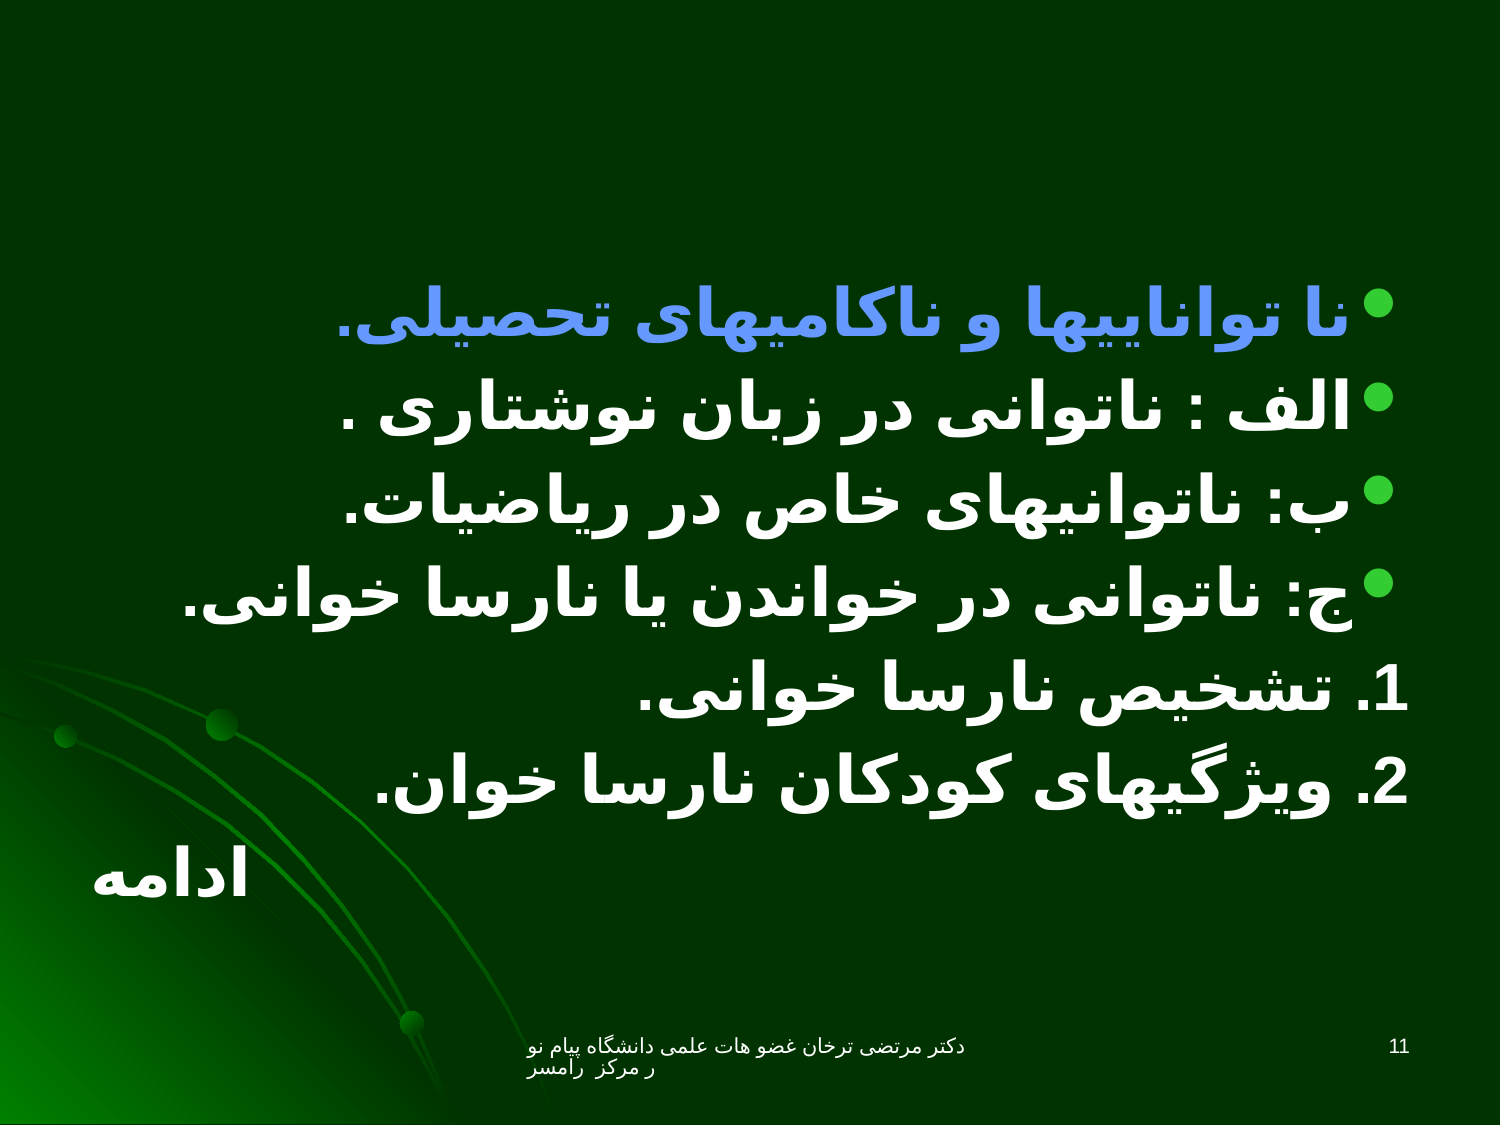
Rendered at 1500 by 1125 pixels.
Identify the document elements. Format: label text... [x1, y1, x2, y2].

slide_number 11 [1074, 1024, 1426, 1101]
list نا تواناییها و ناکامیهای تحصیلی. الف : ناتوانی در زبان نوشتاری . ب: ناتوانیهای خاص در ریاضیات. ج: ناتوانی در خواندن یا نارسا خوانی. 1. تشخیص نارسا خوانی. 2. ویژگیهای کودکان نارسا خوان. ادامه [74, 262, 1426, 1006]
footer دکتر مرتضی ترخان غضو هات علمی دانشگاه پیام نور مرکز رامسر [512, 1024, 988, 1101]
